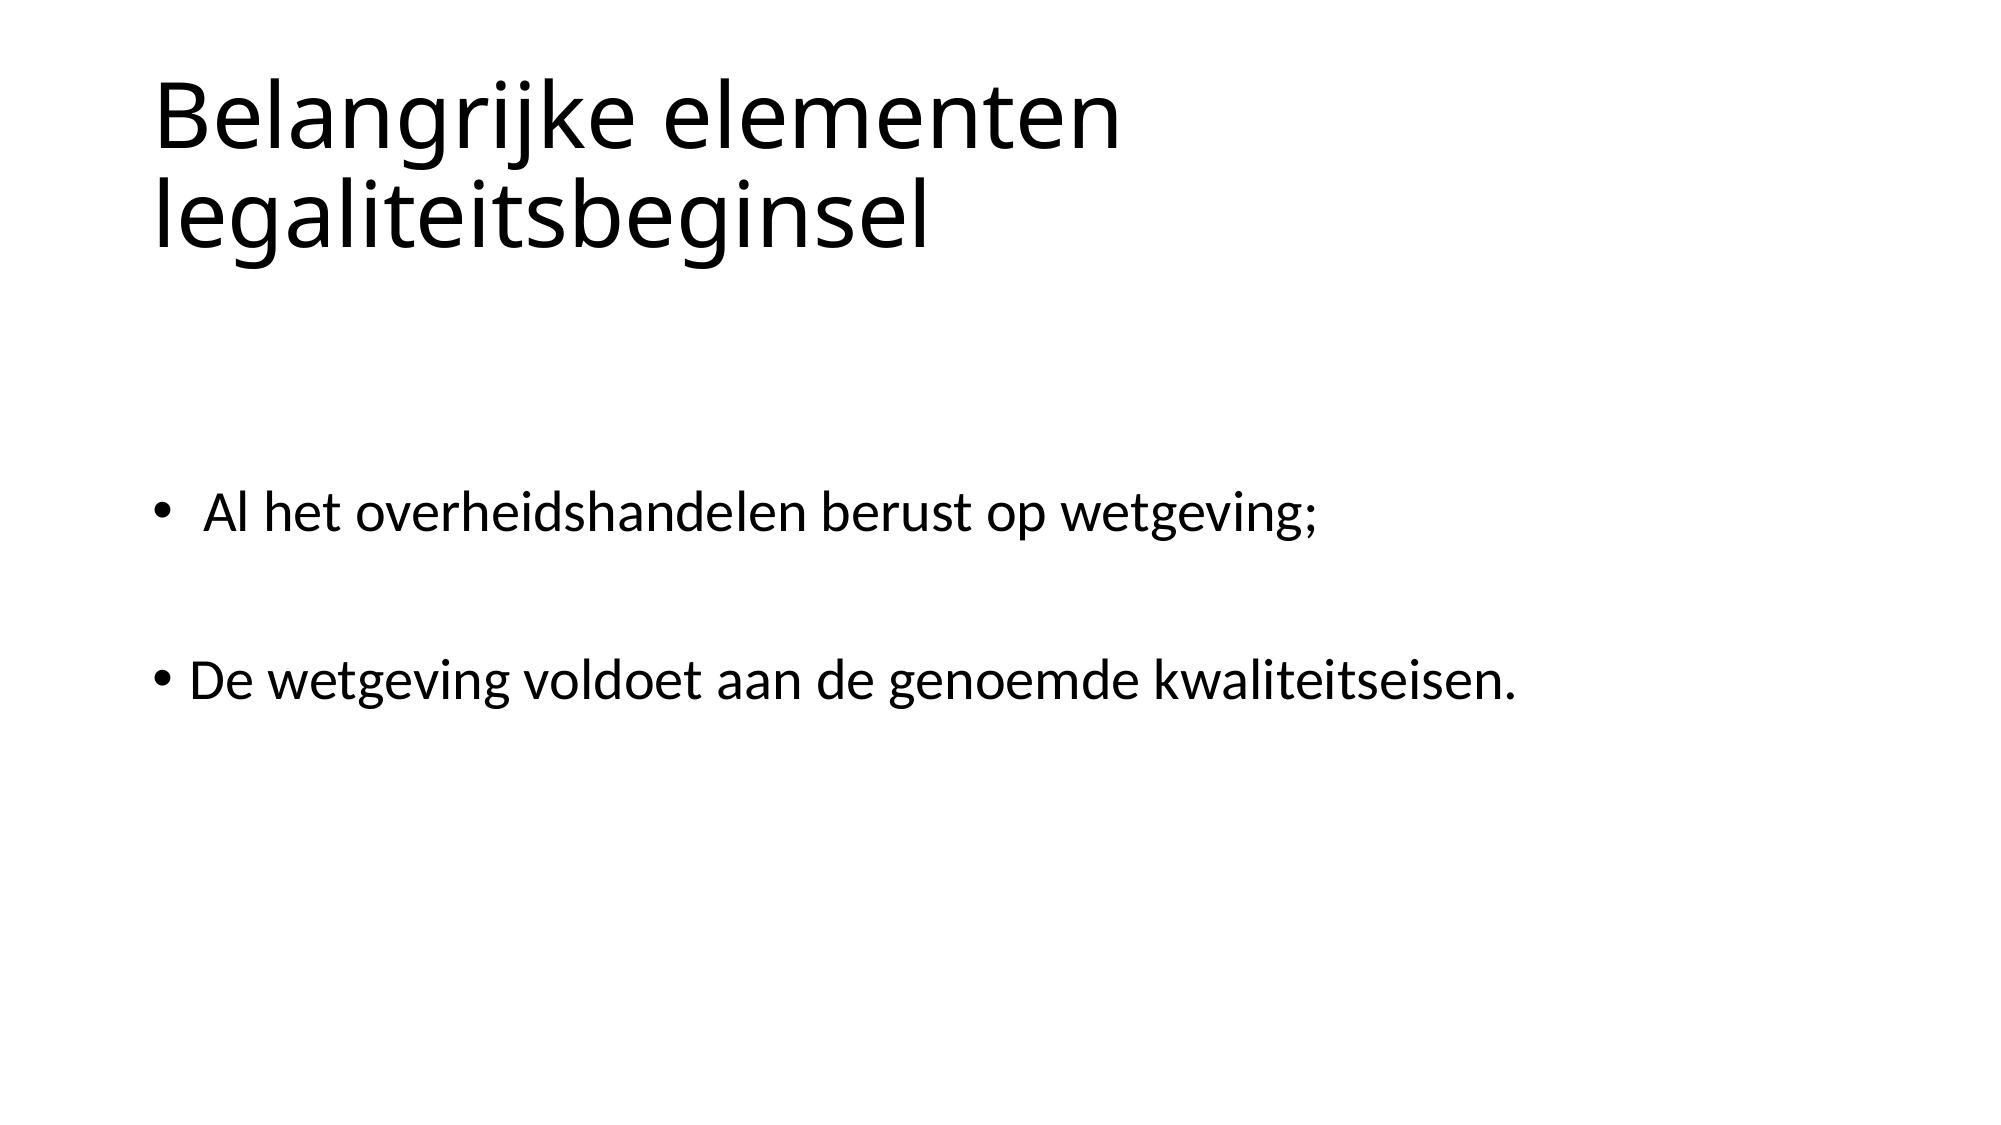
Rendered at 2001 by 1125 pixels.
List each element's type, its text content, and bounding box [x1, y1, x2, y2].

title Belangrijke elementen legaliteitsbeginsel [137, 59, 1863, 278]
list Al het overheidshandelen berust op wetgeving; De wetgeving voldoet aan de genoemde kwaliteitseisen. [137, 299, 1863, 1014]
